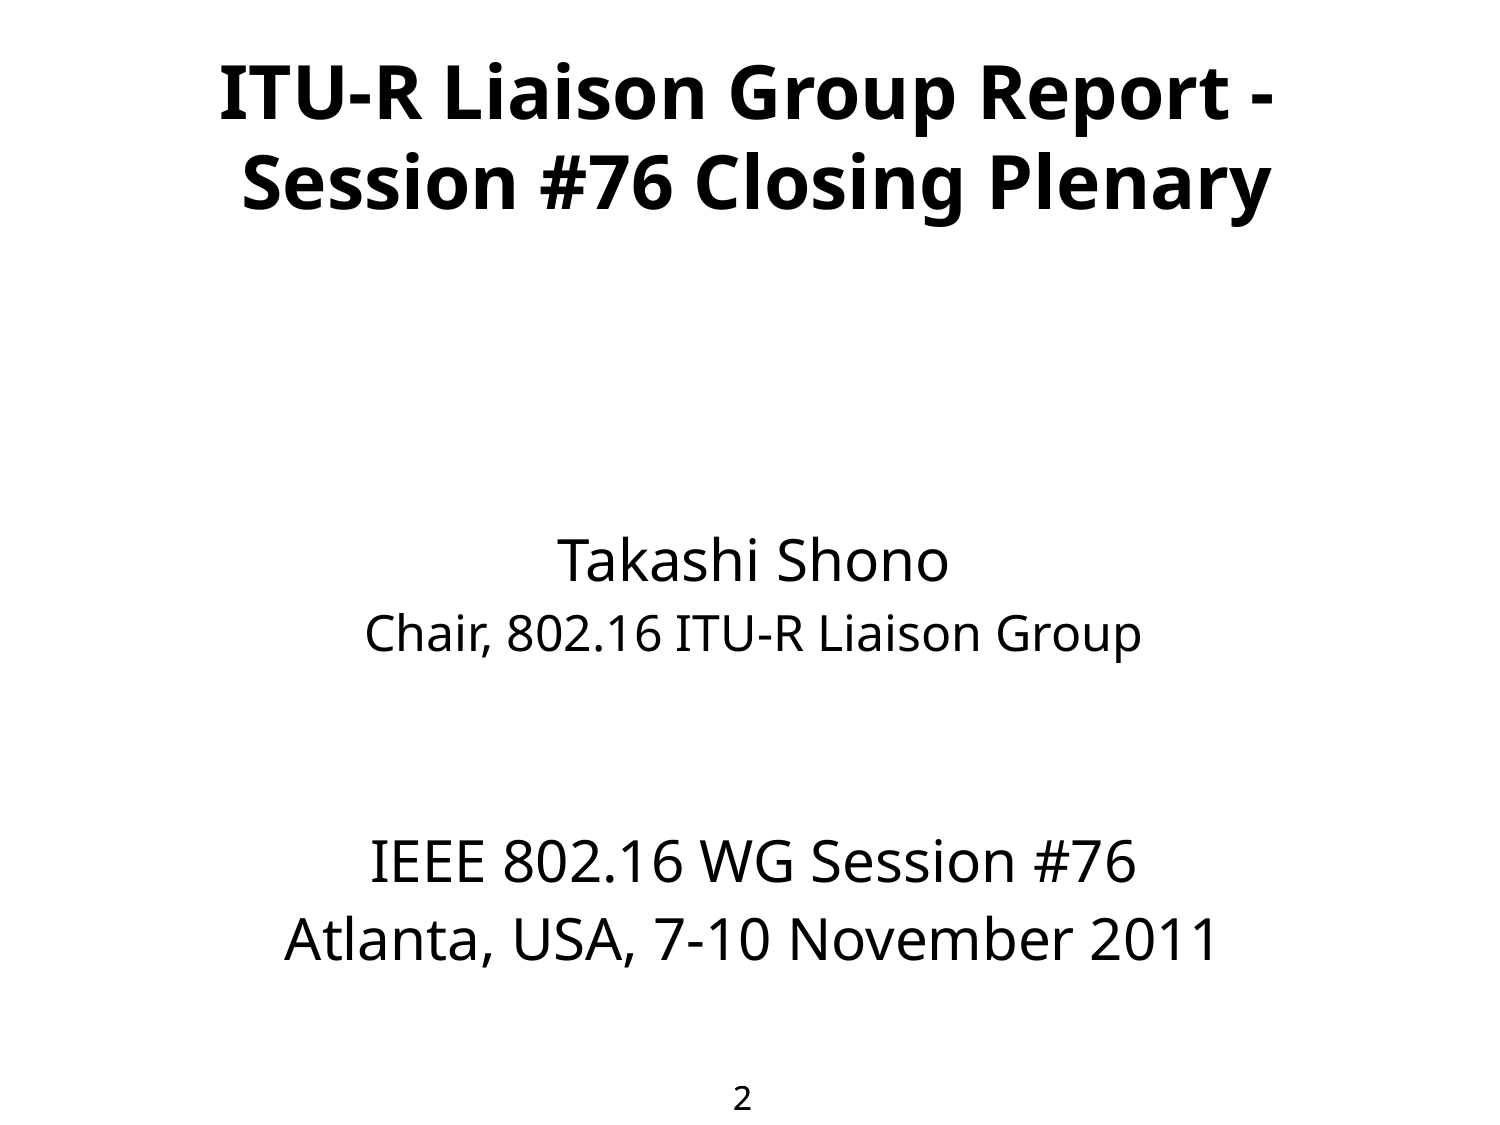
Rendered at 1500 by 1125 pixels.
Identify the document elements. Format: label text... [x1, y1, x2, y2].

list Takashi Shono Chair, 802.16 ITU-R Liaison Group IEEE 802.16 WG Session #76 Atlanta, USA, 7-10 November 2011 [75, 206, 1425, 1069]
title ITU-R Liaison Group Report - Session #76 Closing Plenary [75, 36, 1425, 206]
